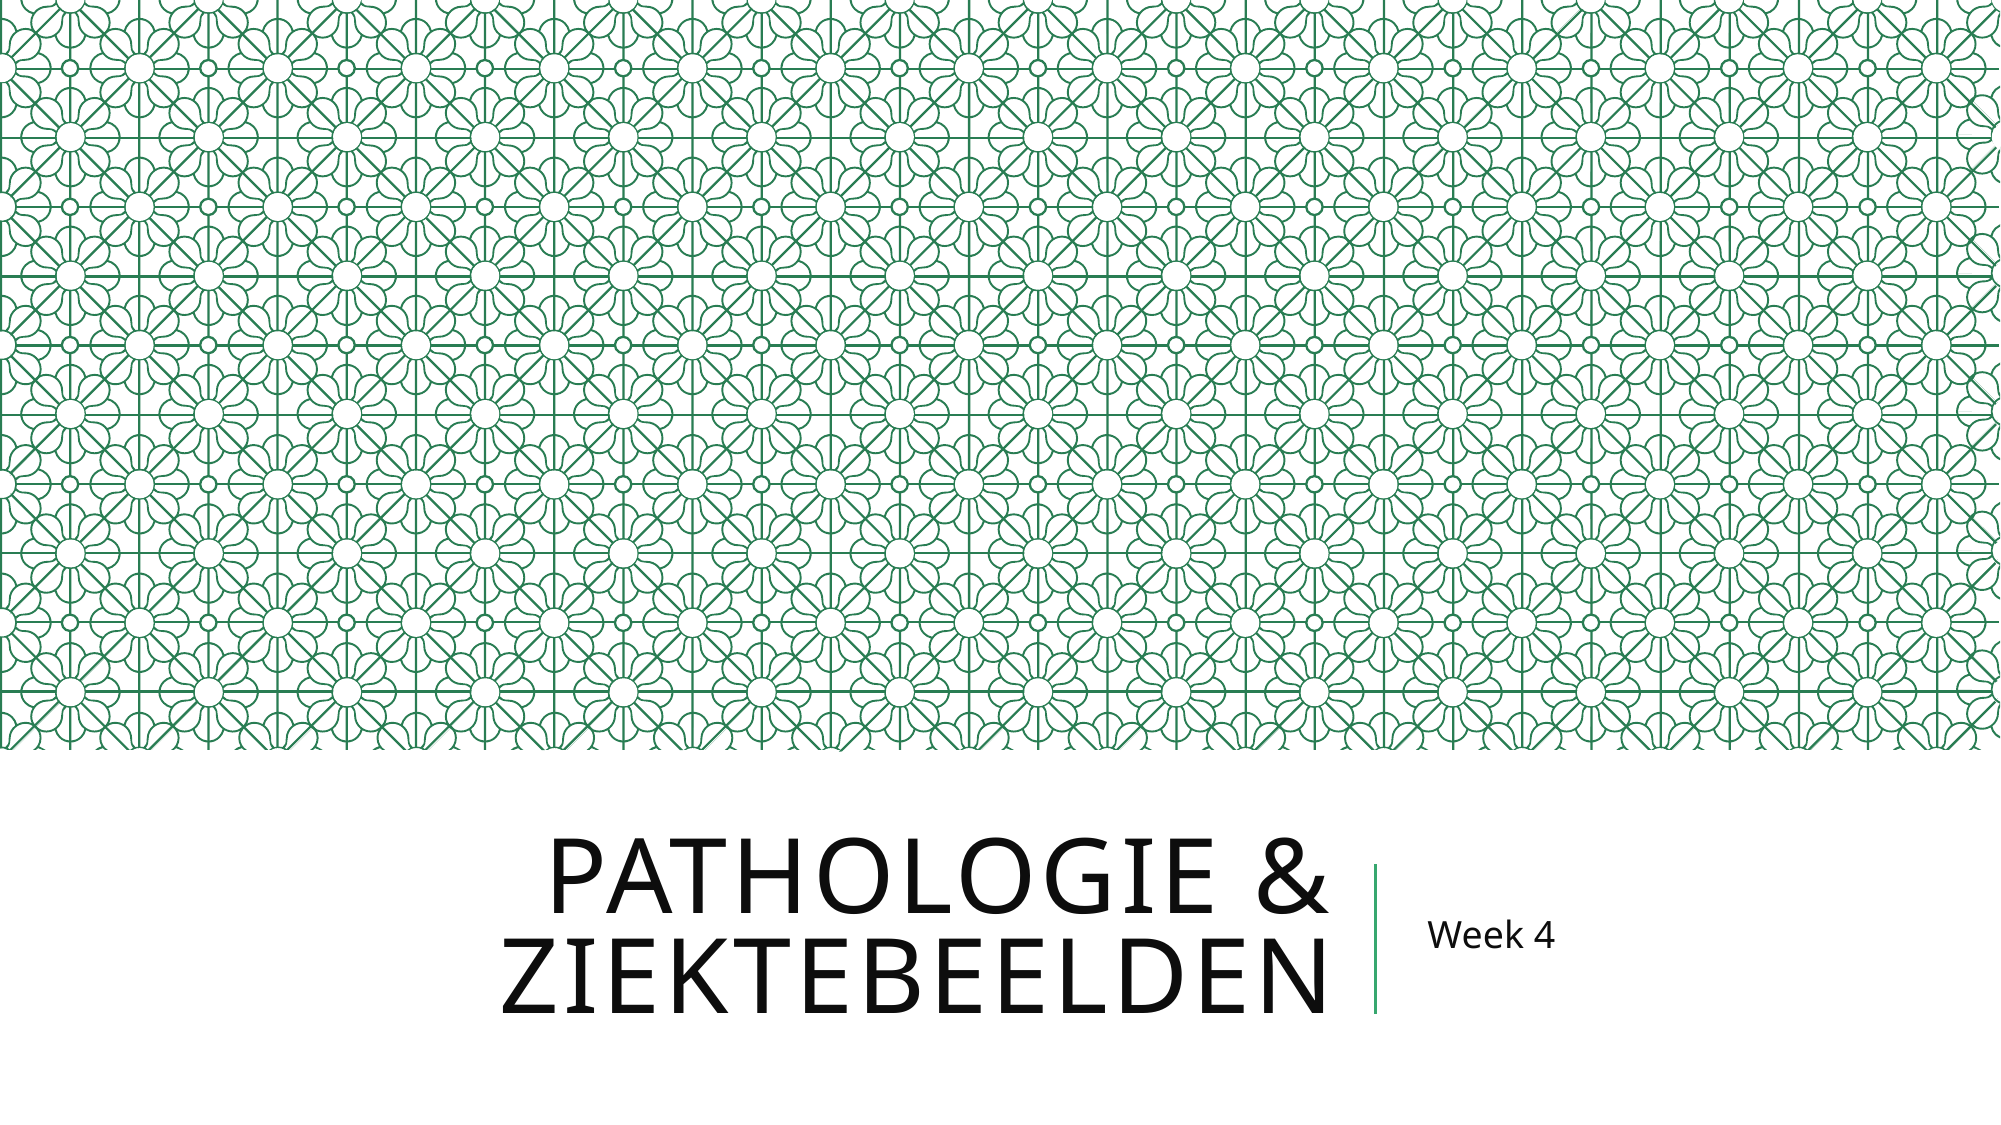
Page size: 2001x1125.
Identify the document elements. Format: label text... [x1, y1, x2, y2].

subtitle Week 4 [1412, 813, 1938, 1054]
title Pathologie & Ziektebeelden [75, 813, 1350, 1054]
